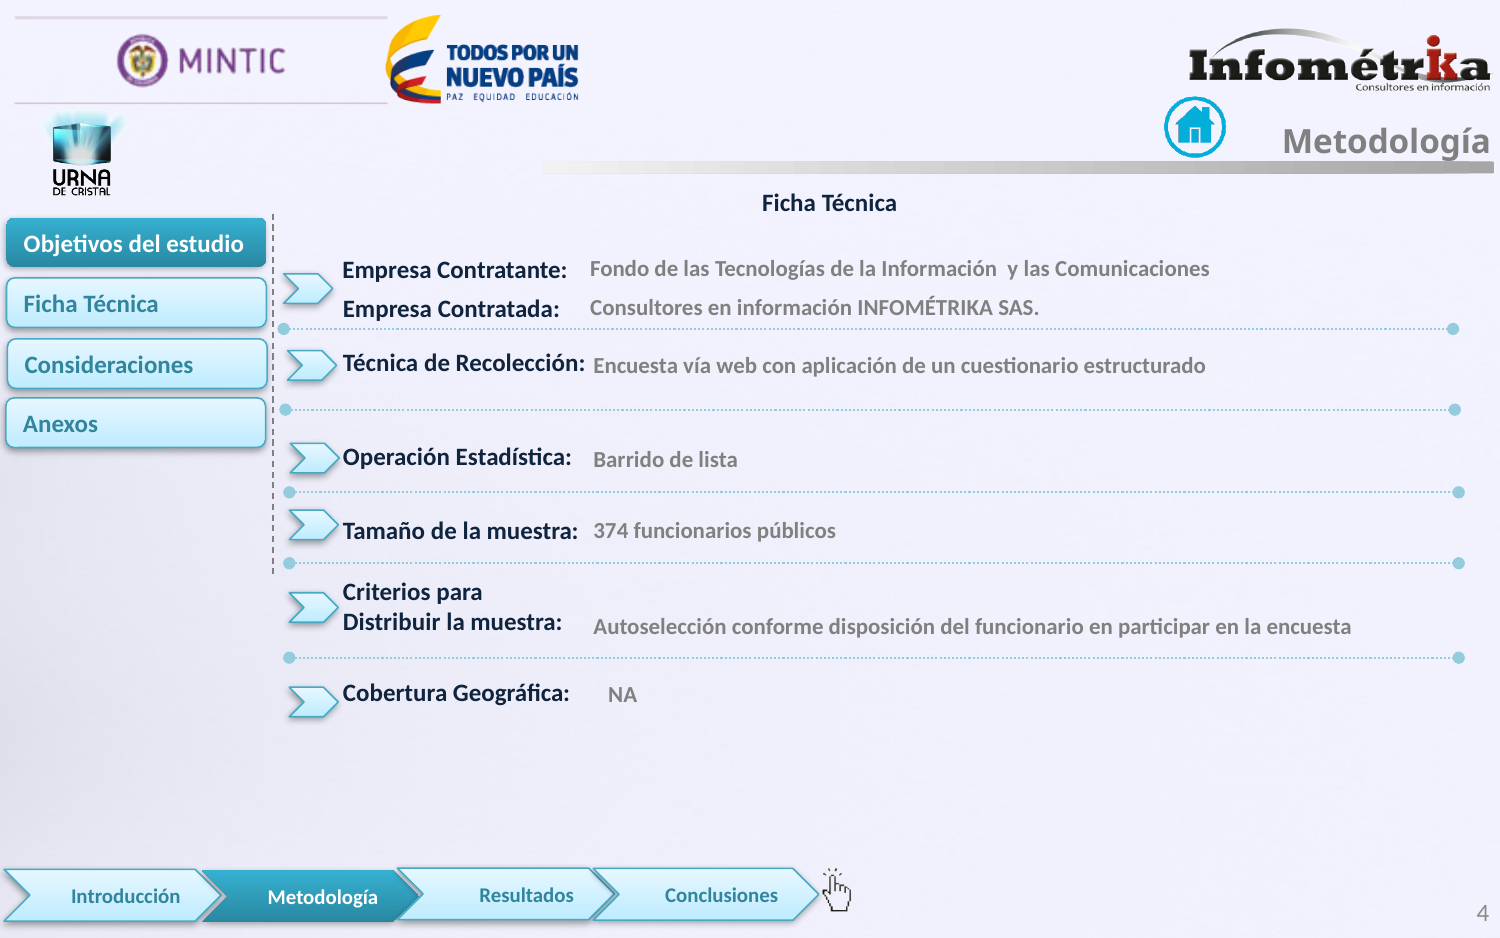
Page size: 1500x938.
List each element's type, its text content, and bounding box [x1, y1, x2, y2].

text_box Ficha Técnica [454, 179, 1205, 225]
text_box NA [593, 672, 1500, 715]
text_box Metodología [201, 870, 414, 923]
text_box Autoselección conforme disposición del funcionario en participar en la encuesta [578, 603, 1499, 647]
text_box Empresa Contratada: [328, 284, 575, 328]
picture [1169, 101, 1221, 153]
text_box Empresa Contratante: [327, 246, 575, 284]
text_box Consultores en información INFOMÉTRIKA SAS. [575, 284, 1496, 328]
text_box Encuesta vía web con aplicación de un cuestionario estructurado [578, 343, 1499, 386]
picture [0, 0, 1500, 938]
text_box Técnica de Recolección: [328, 338, 658, 384]
text_box Tamaño de la muestra: [328, 506, 658, 552]
text_box [282, 273, 334, 305]
text_box Resultados [396, 867, 610, 921]
text_box Anexos [5, 397, 267, 449]
text_box Operación Estadística: [328, 433, 658, 478]
text_box Ficha Técnica [5, 277, 268, 329]
text_box Objetivos del estudio [6, 217, 267, 268]
text_box Consideraciones [6, 338, 268, 390]
text_box [286, 349, 328, 381]
text_box Fondo de las Tecnologías de la Información y las Comunicaciones [575, 246, 1496, 284]
text_box [288, 509, 339, 541]
text_box [289, 442, 328, 474]
picture [1203, 136, 1226, 158]
text_box Introducción [3, 868, 218, 922]
text_box Barrido de lista [578, 437, 1499, 480]
text_box [288, 591, 339, 624]
text_box 374 funcionarios públicos [578, 508, 1499, 551]
text_box Metodología [1128, 113, 1500, 168]
slide_number 4 [1154, 886, 1500, 936]
picture [1163, 129, 1187, 158]
text_box Criterios para Distribuir la muestra: [328, 571, 658, 643]
text_box Conclusiones [592, 867, 813, 921]
text_box [288, 686, 339, 718]
text_box Cobertura Geográfica: [328, 669, 658, 715]
